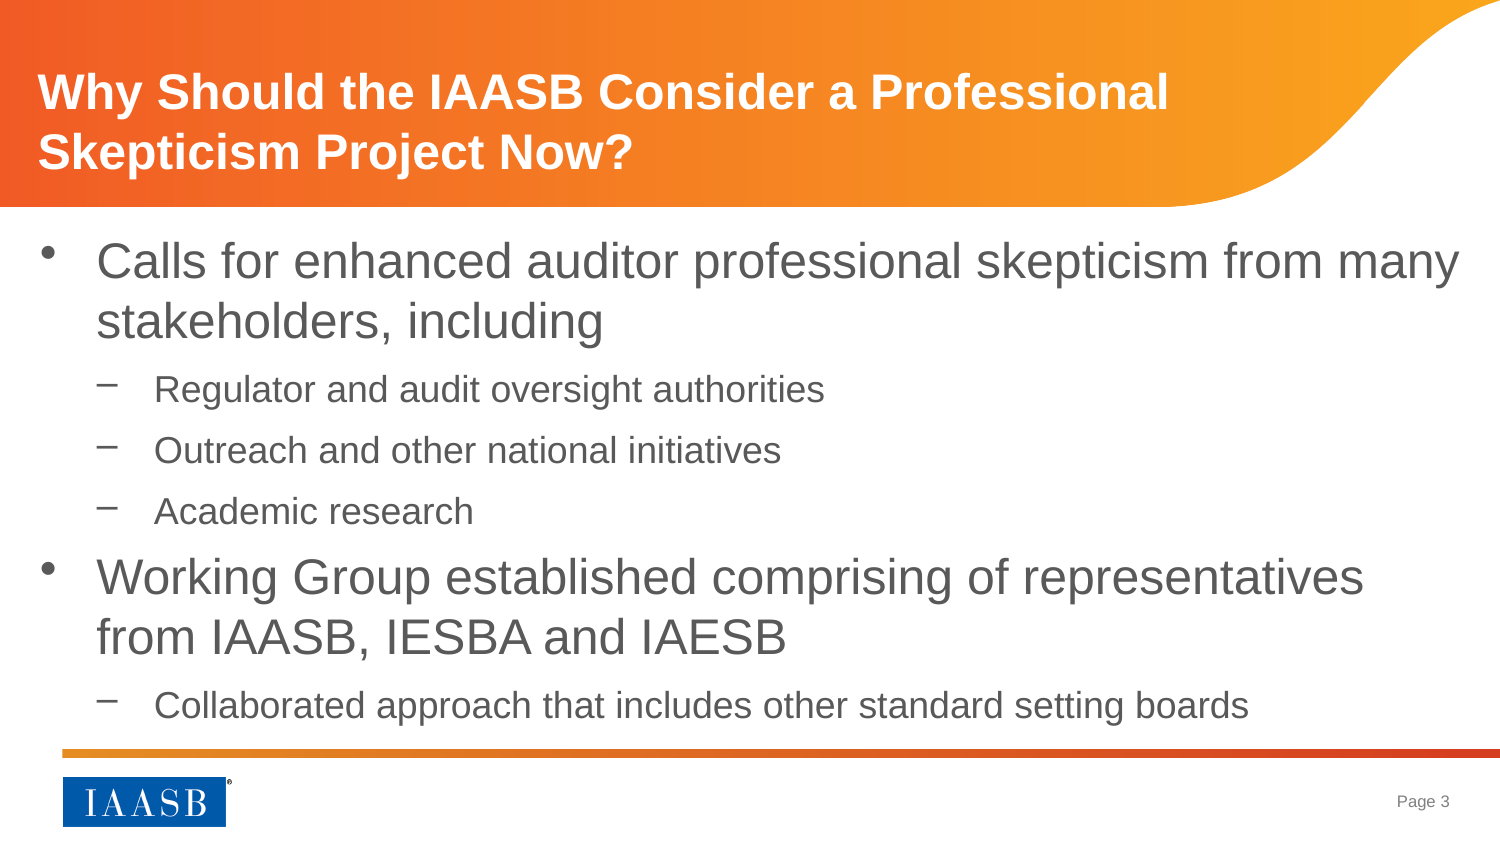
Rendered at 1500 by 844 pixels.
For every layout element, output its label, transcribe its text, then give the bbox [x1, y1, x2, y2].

list Calls for enhanced auditor professional skepticism from many stakeholders, including Regulator and audit oversight authorities Outreach and other national initiatives Academic research Working Group established comprising of representatives from IAASB, IESBA and IAESB Collaborated approach that includes other standard setting boards [24, 220, 1488, 735]
picture [63, 777, 232, 827]
picture [0, 0, 1500, 207]
title Why Should the IAASB Consider a Professional Skepticism Project Now? [37, 71, 1388, 167]
